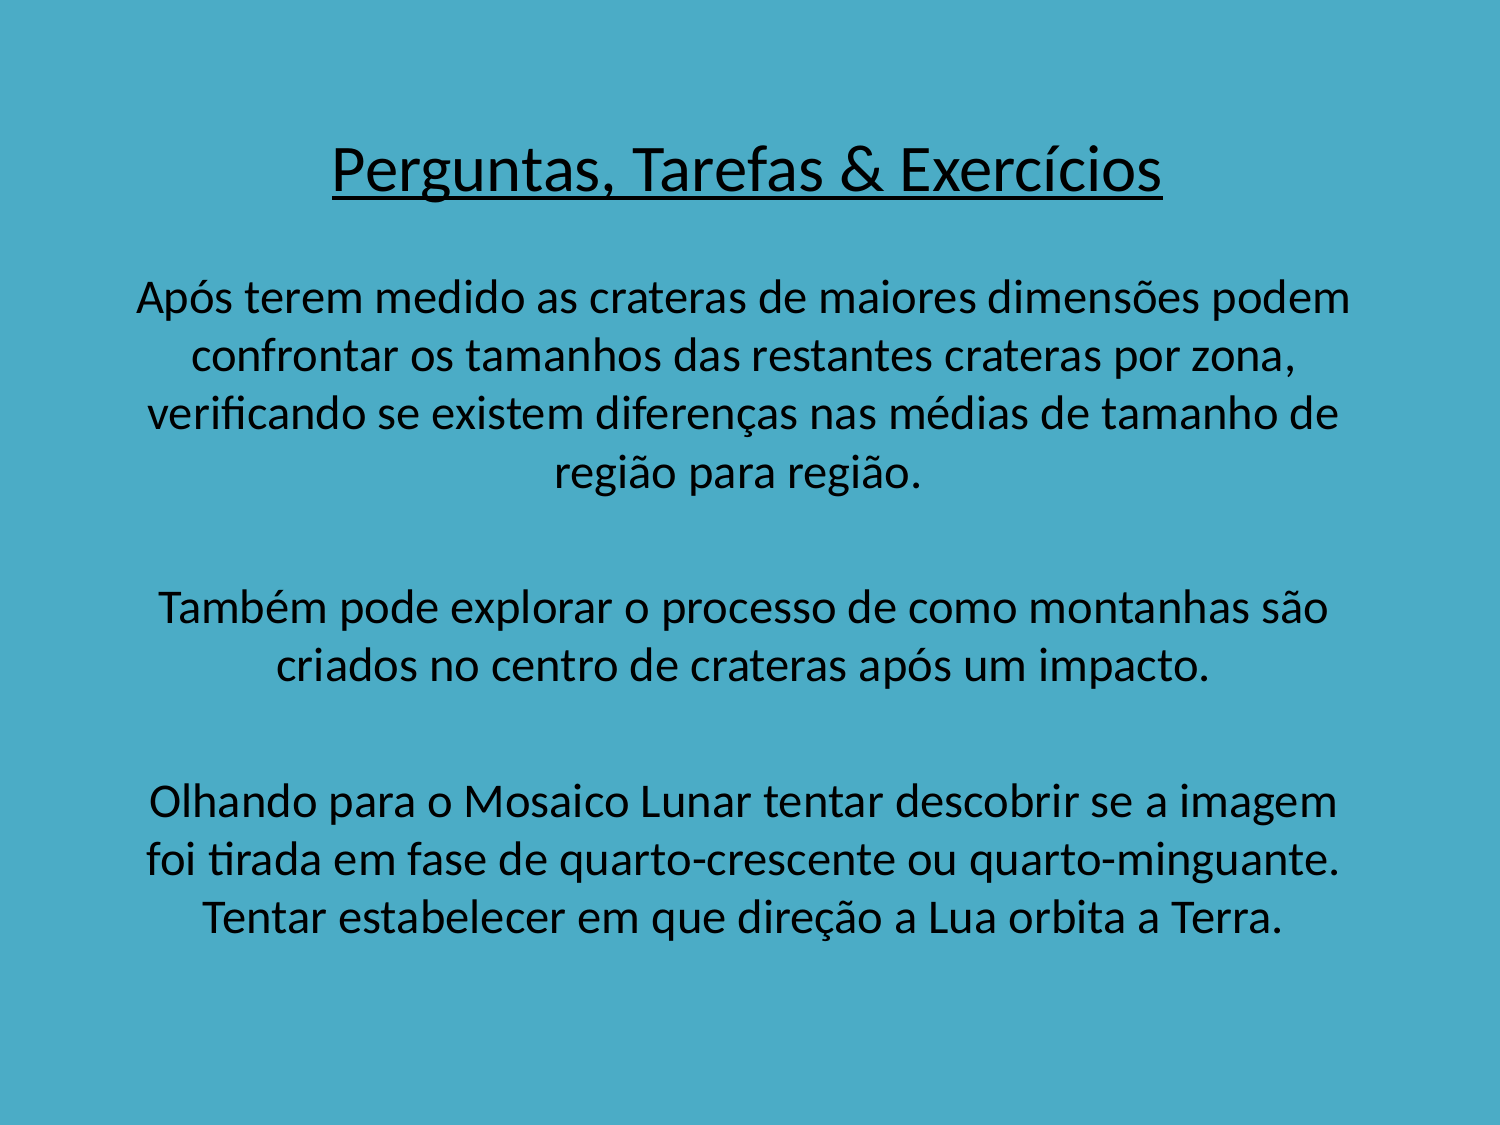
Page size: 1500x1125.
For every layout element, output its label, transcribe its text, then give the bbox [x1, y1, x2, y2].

subtitle Perguntas, Tarefas & Exercícios [222, 116, 1273, 230]
text_box Após terem medido as crateras de maiores dimensões podem confrontar os tamanhos das restantes crateras por zona, verificando se existem diferenças nas médias de tamanho de região para região. Também pode explorar o processo de como montanhas são criados no centro de crateras após um impacto. Olhando para o Mosaico Lunar tentar descobrir se a imagem foi tirada em fase de quarto-crescente ou quarto-minguante. Tentar estabelecer em que direção a Lua orbita a Terra. [117, 257, 1372, 997]
